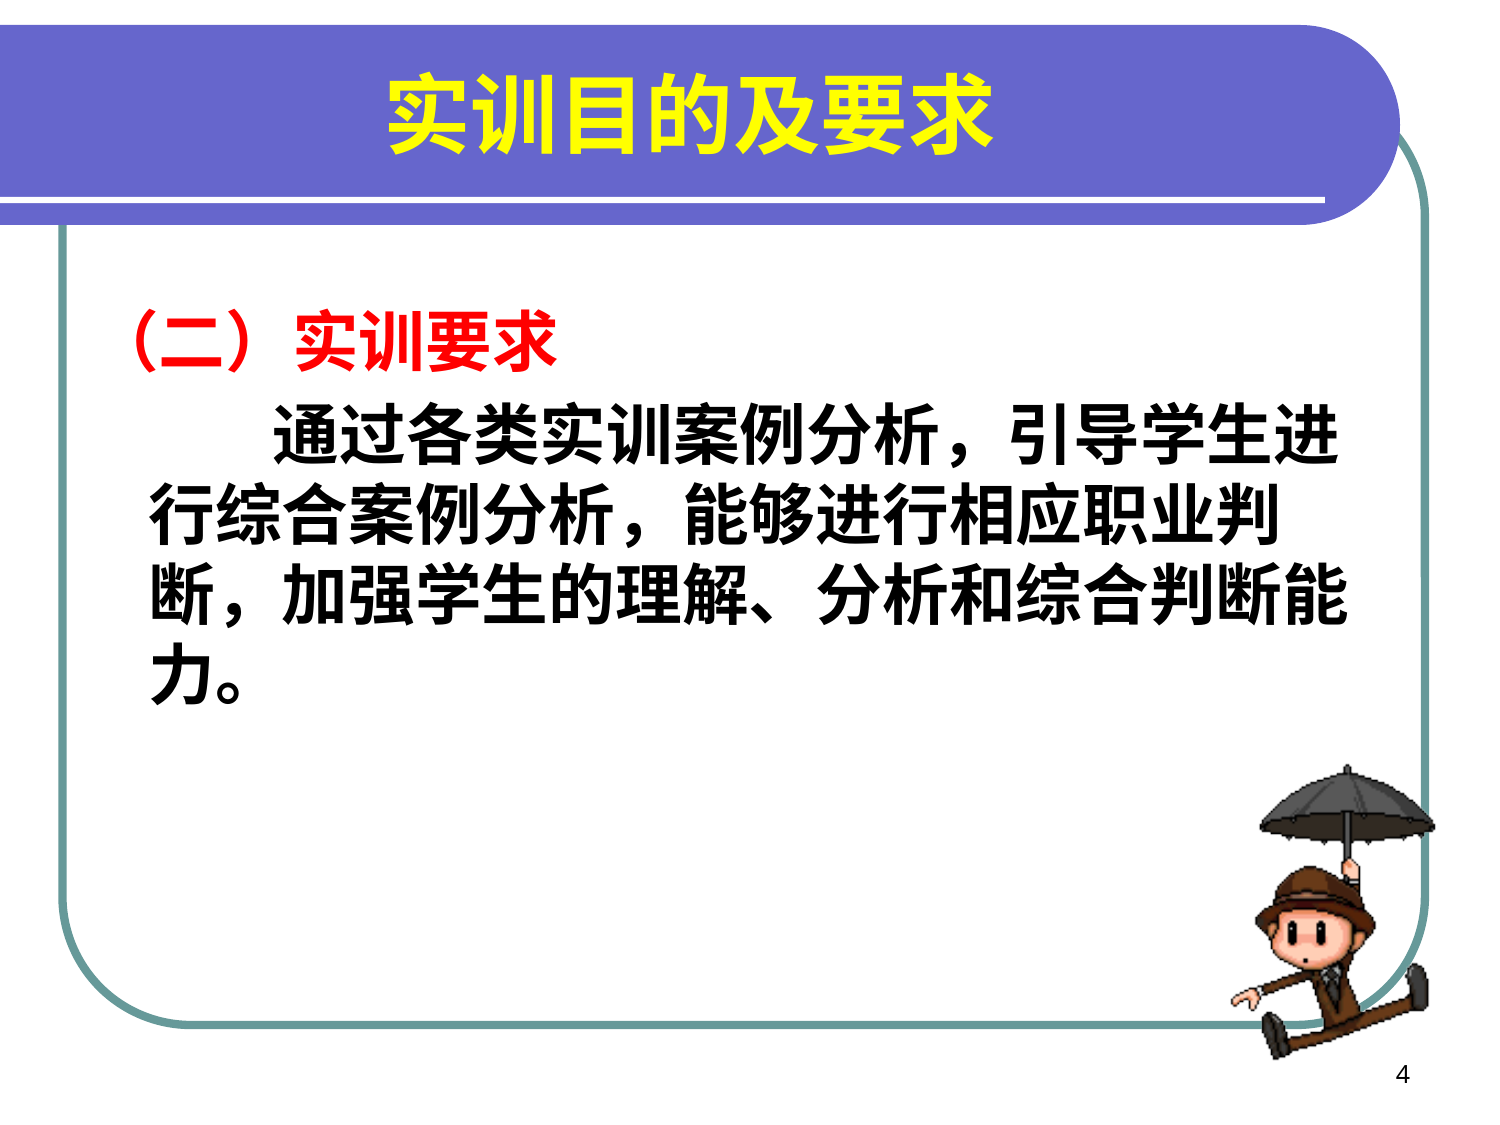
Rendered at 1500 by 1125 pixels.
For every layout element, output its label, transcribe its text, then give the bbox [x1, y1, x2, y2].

list （二）实训要求 通过各类实训案例分析，引导学生进行综合案例分析，能够进行相应职业判断，加强学生的理解、分析和综合判断能力。 [76, 291, 1374, 834]
slide_number 4 [1074, 1024, 1426, 1101]
title 实训目的及要求 [31, 37, 1348, 188]
picture [1173, 749, 1500, 1074]
